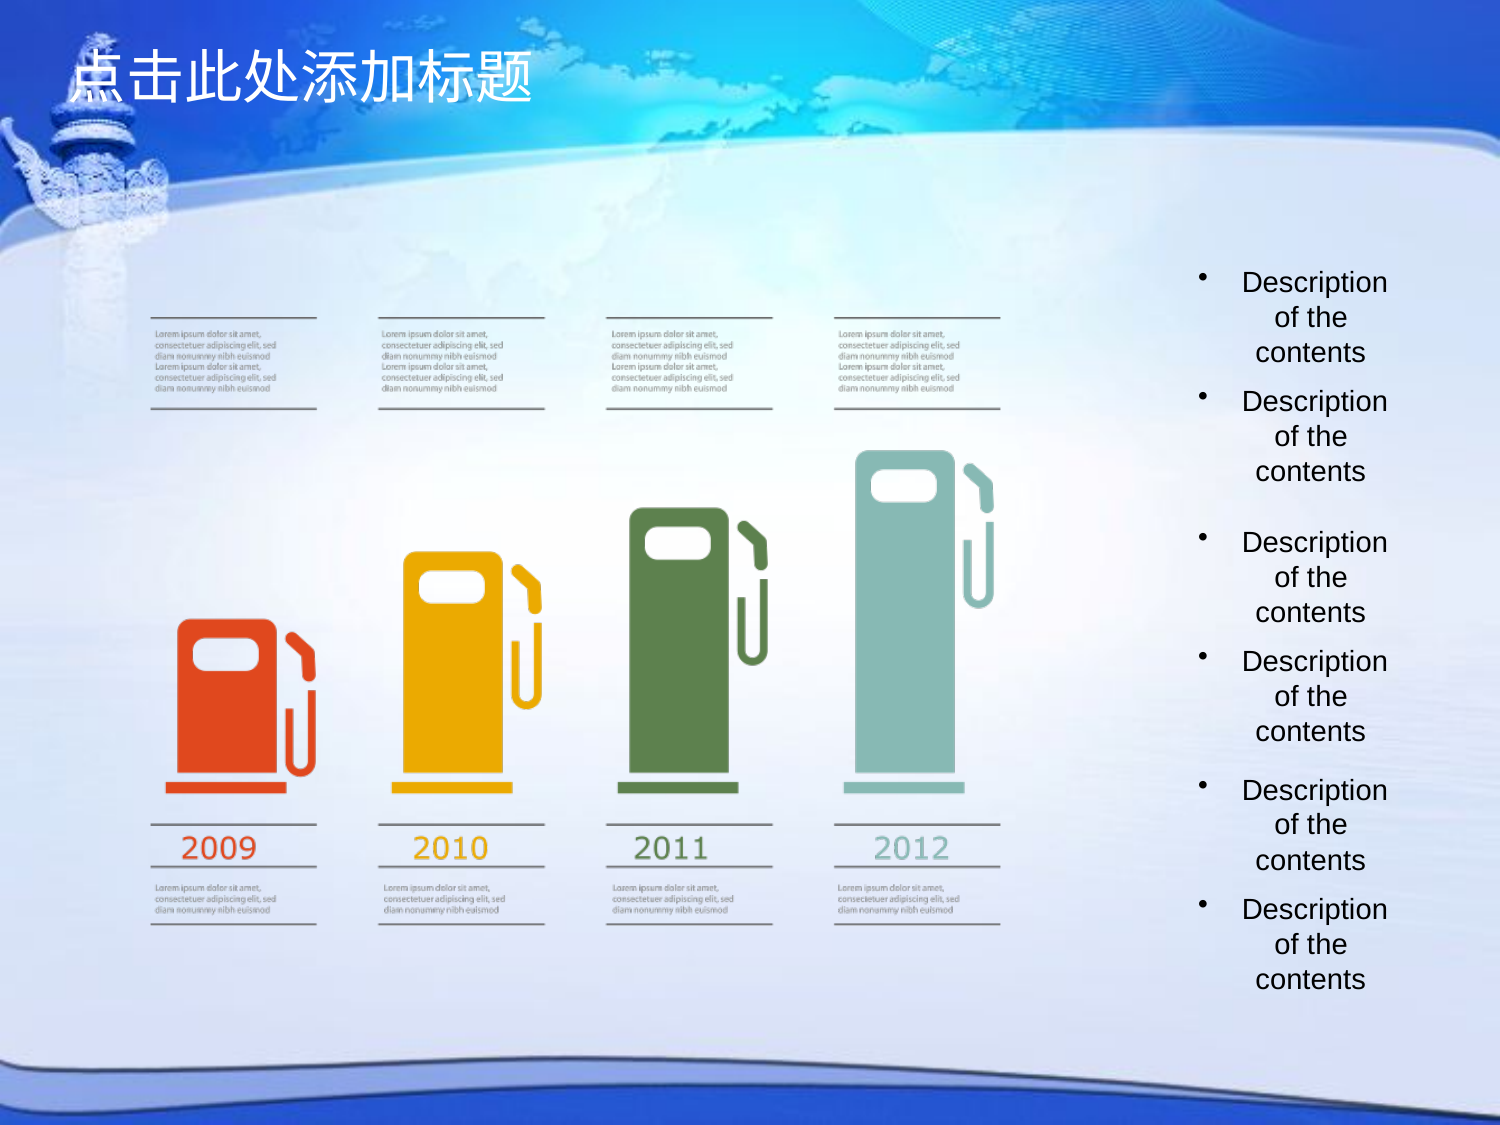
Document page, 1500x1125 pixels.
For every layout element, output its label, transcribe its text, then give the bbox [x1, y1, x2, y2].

text_box Description of the contents Description of the contents [1175, 763, 1412, 1003]
text_box Description of the contents Description of the contents [1175, 255, 1412, 495]
text_box Description of the contents Description of the contents [1175, 515, 1412, 755]
picture [0, 0, 1500, 1125]
text_box 点击此处添加标题 [53, 33, 845, 118]
